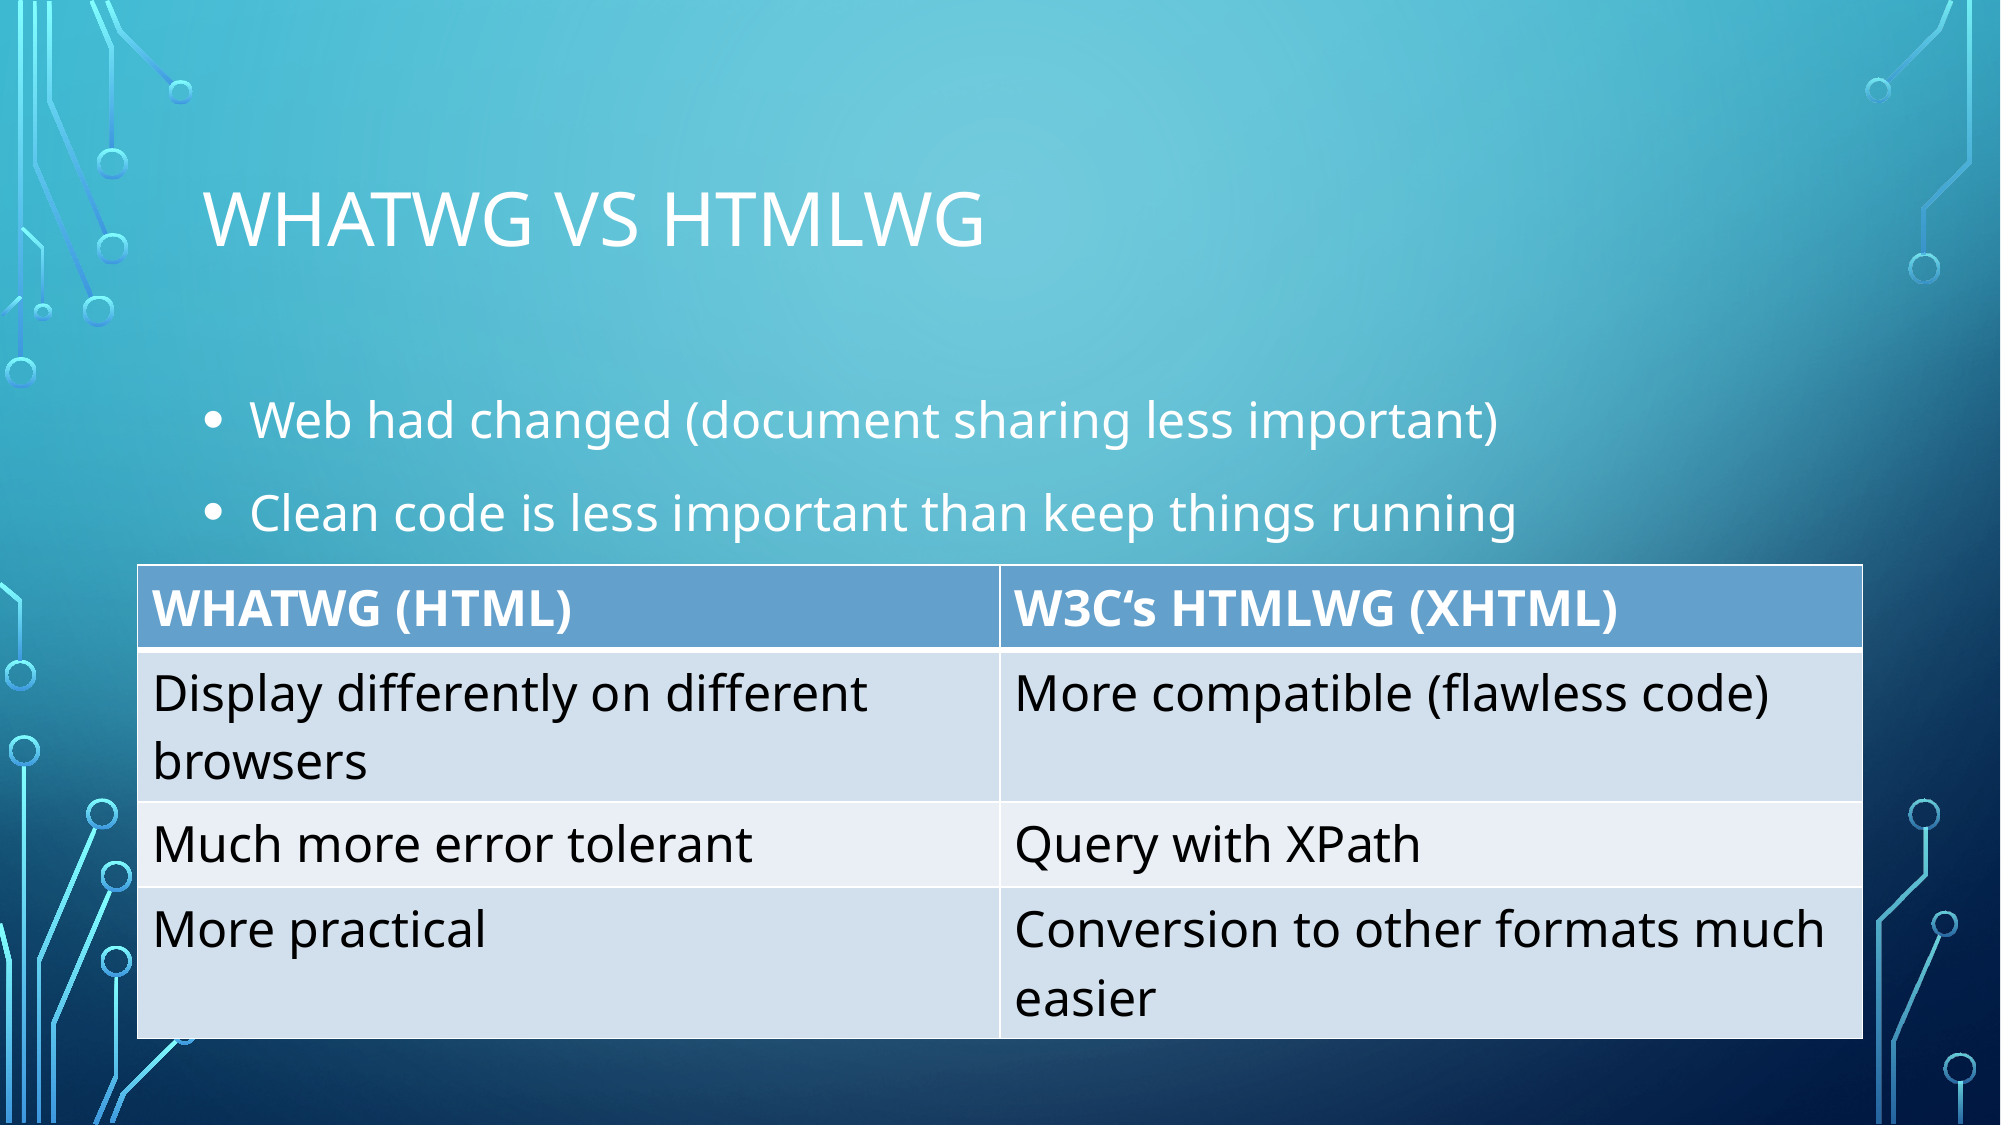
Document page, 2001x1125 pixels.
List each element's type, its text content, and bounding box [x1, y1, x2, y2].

table_cell Conversion to other formats much easier [1001, 888, 1862, 1038]
table_cell More practical [138, 888, 999, 1038]
table_header WHATWG (HTML) [138, 566, 999, 647]
list Web had changed (document sharing less important) Clean code is less important than keep things running Nowadays, joint development on HTML [187, 369, 1813, 564]
table_cell More compatible (flawless code) [1001, 653, 1862, 801]
table_header W3C‘s HTMLWG (XHTML) [1001, 566, 1862, 647]
table_cell Much more error tolerant [138, 803, 999, 886]
table_cell Display differently on different browsers [138, 653, 999, 801]
title WHATWG vs HTMLWG [187, 101, 1813, 344]
table_cell Query with XPath [1001, 803, 1862, 886]
